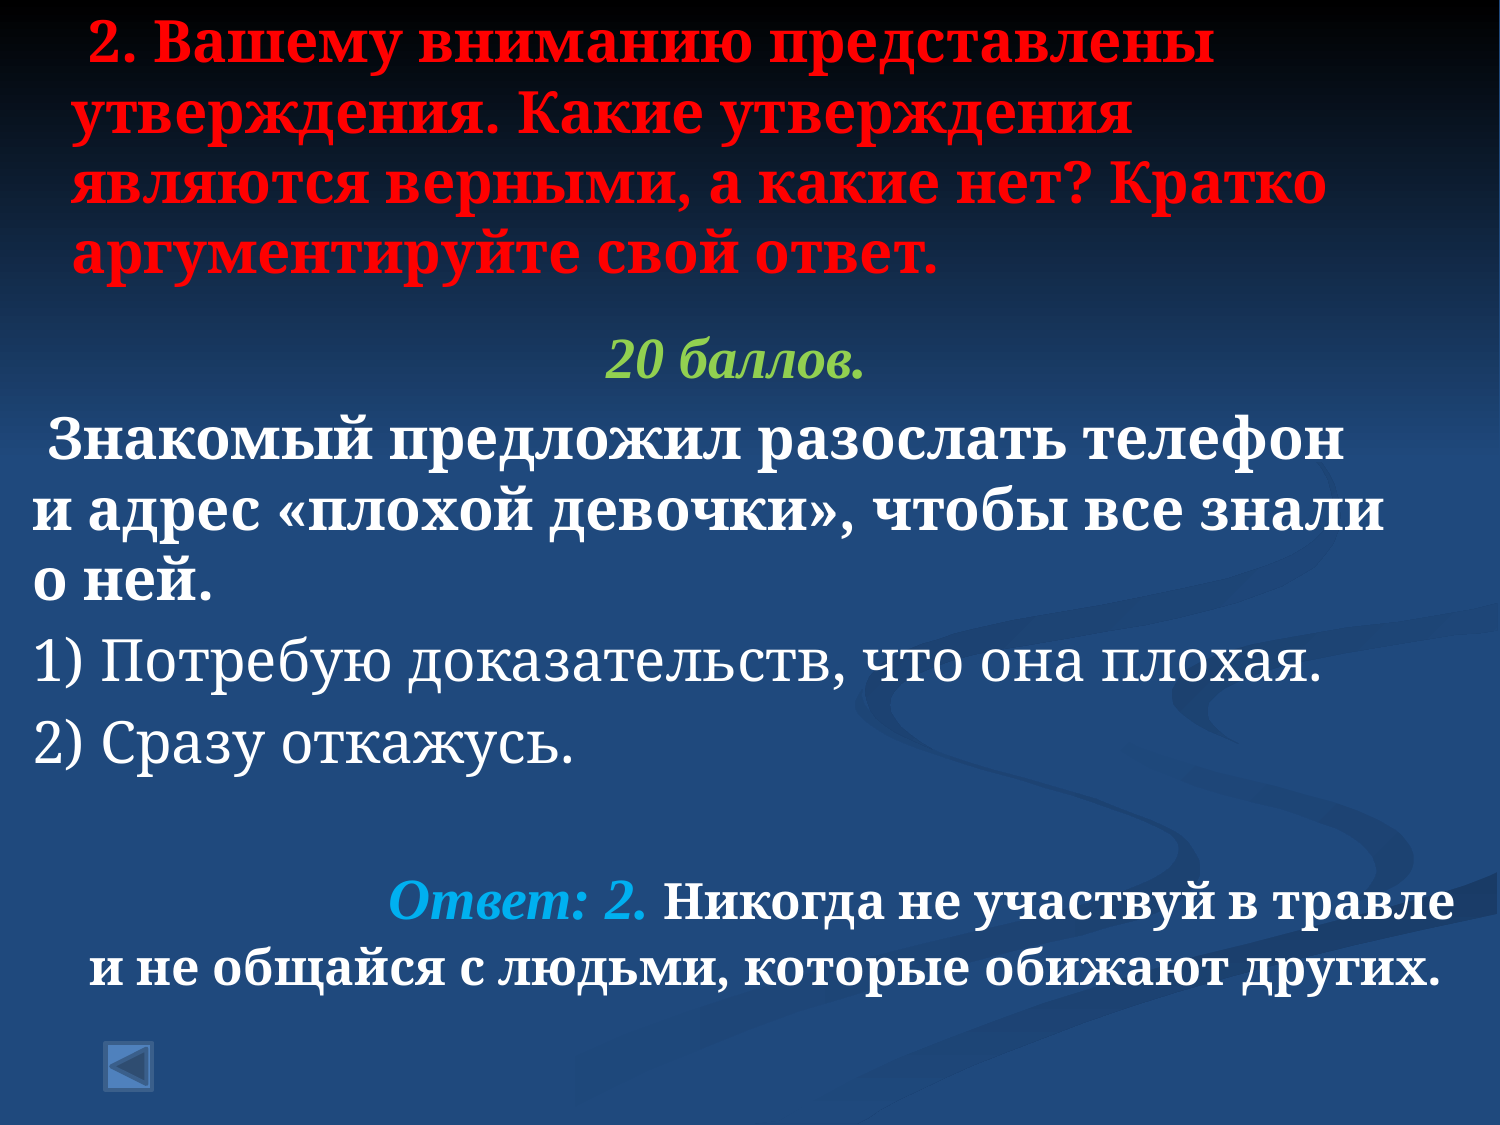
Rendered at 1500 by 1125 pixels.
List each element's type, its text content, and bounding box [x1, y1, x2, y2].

title 2. Вашему вниманию представлены утверждения. Какие утверждения являются верными, а какие нет? Кратко аргументируйте свой ответ. [56, 101, 1407, 222]
text_box 20 баллов. Знакомый предложил разослать телефон и адрес «плохой девочки», чтобы все знали о ней. 1) Потребую доказательств, что она плохая. 2) Сразу откажусь. Ответ: 2. Никогда не участвуй в травле и не общайся с людьми, которые обижают других. [17, 222, 1471, 1003]
text_box [103, 1041, 154, 1092]
